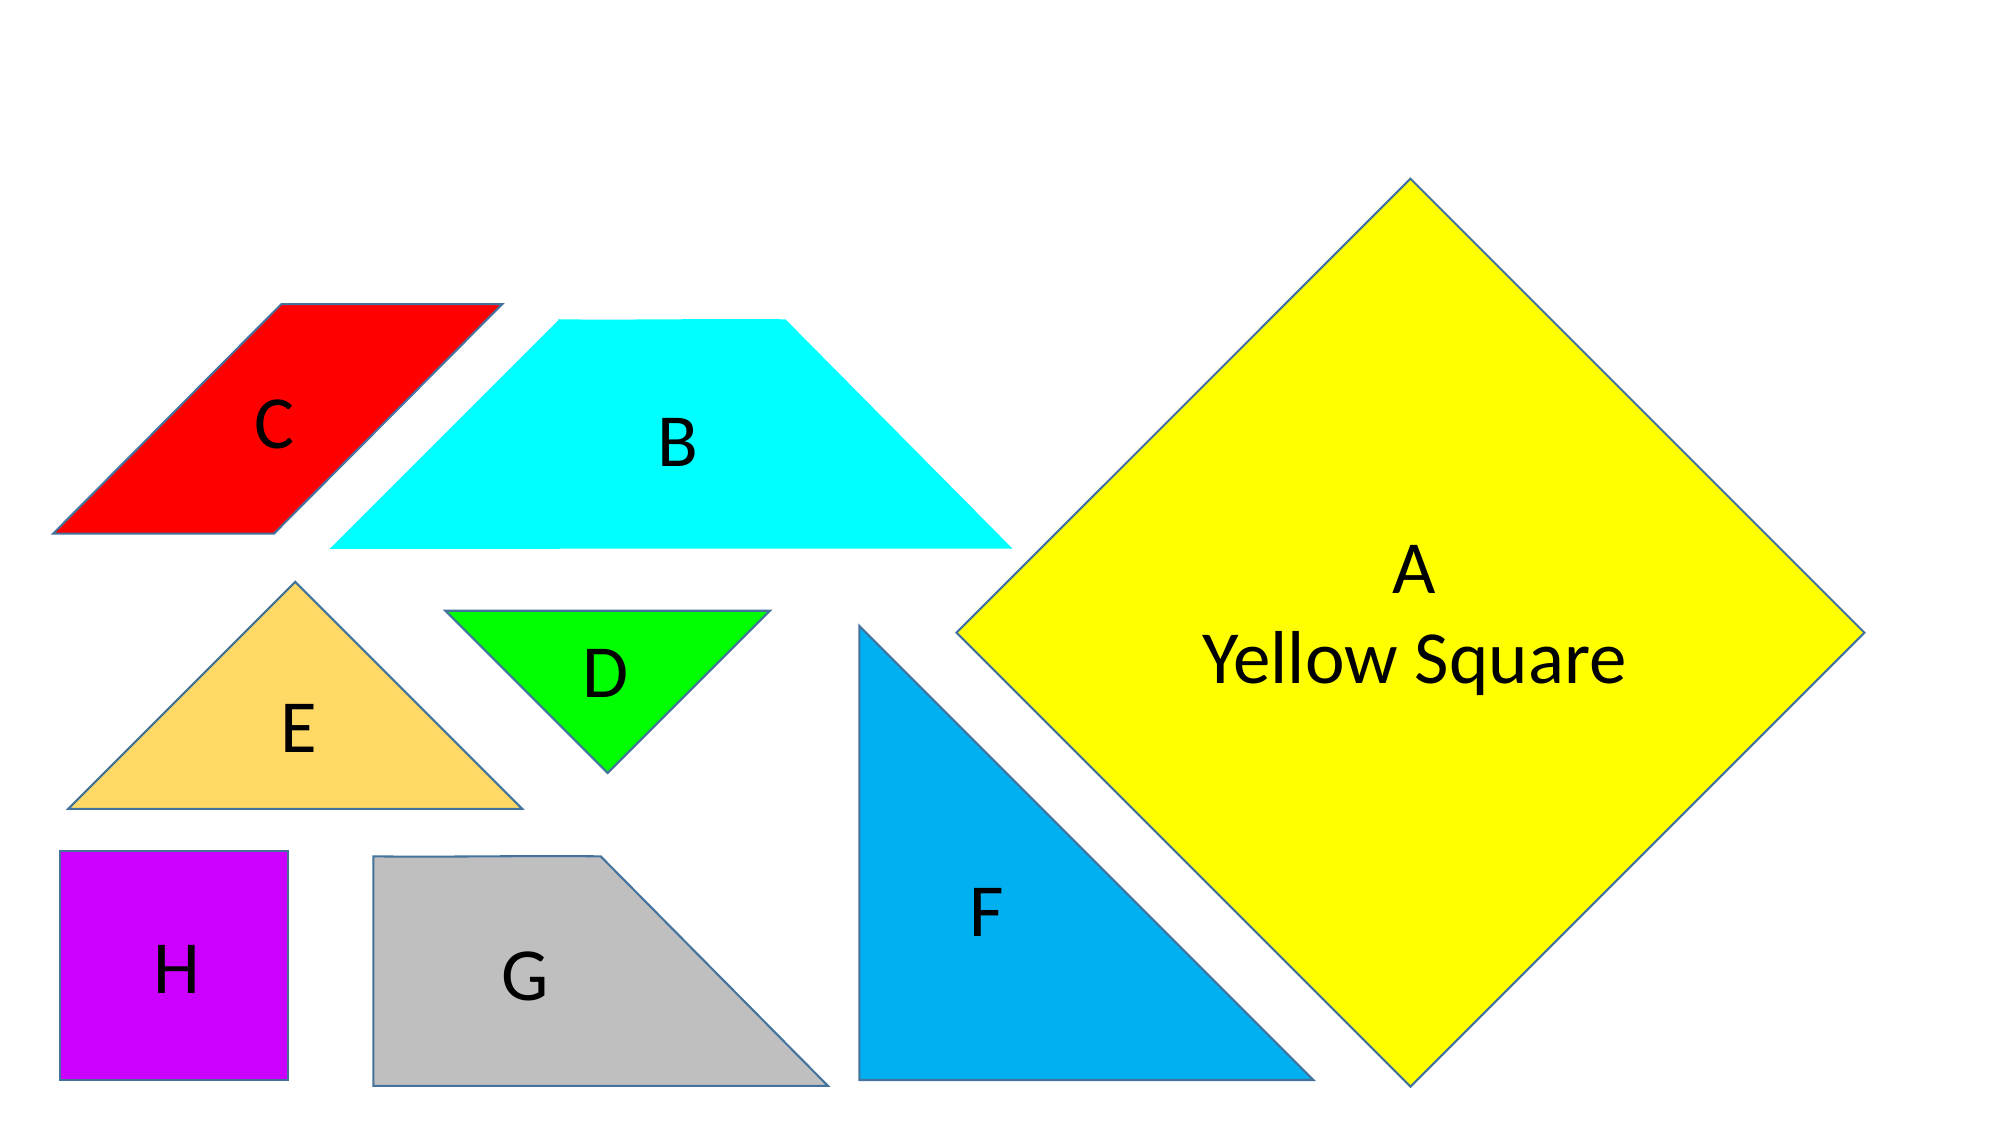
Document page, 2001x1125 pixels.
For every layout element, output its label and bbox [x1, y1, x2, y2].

text_box [53, 304, 503, 534]
text_box [373, 856, 828, 1086]
text_box [59, 850, 289, 1080]
text_box [329, 319, 1013, 549]
text_box [134, 648, 456, 970]
text_box [492, 495, 723, 726]
text_box [1089, 311, 1732, 954]
text_box [859, 625, 1314, 1080]
